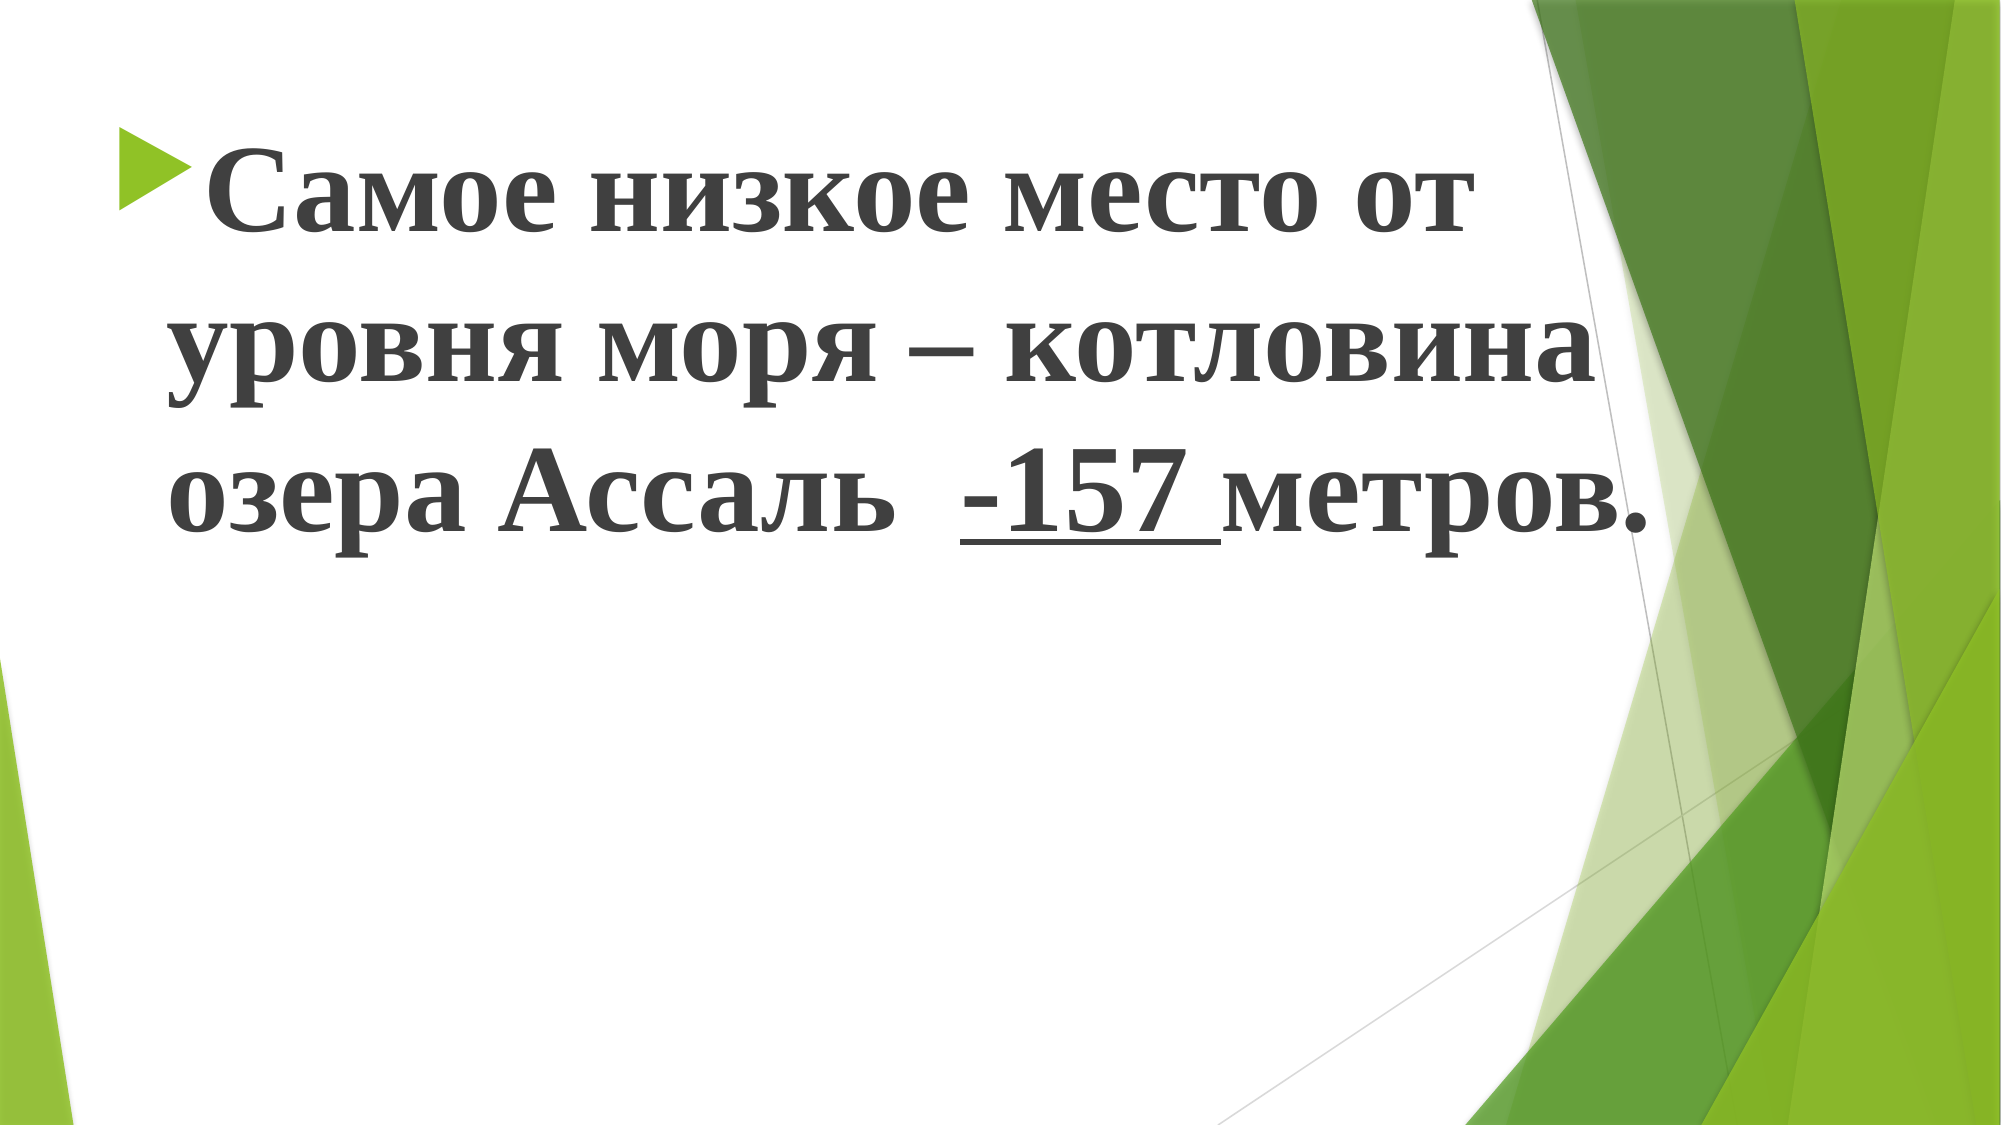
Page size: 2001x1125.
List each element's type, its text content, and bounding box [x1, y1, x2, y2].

list Самое низкое место от уровня моря – котловина озера Ассаль -157 метров. [95, 99, 1758, 981]
